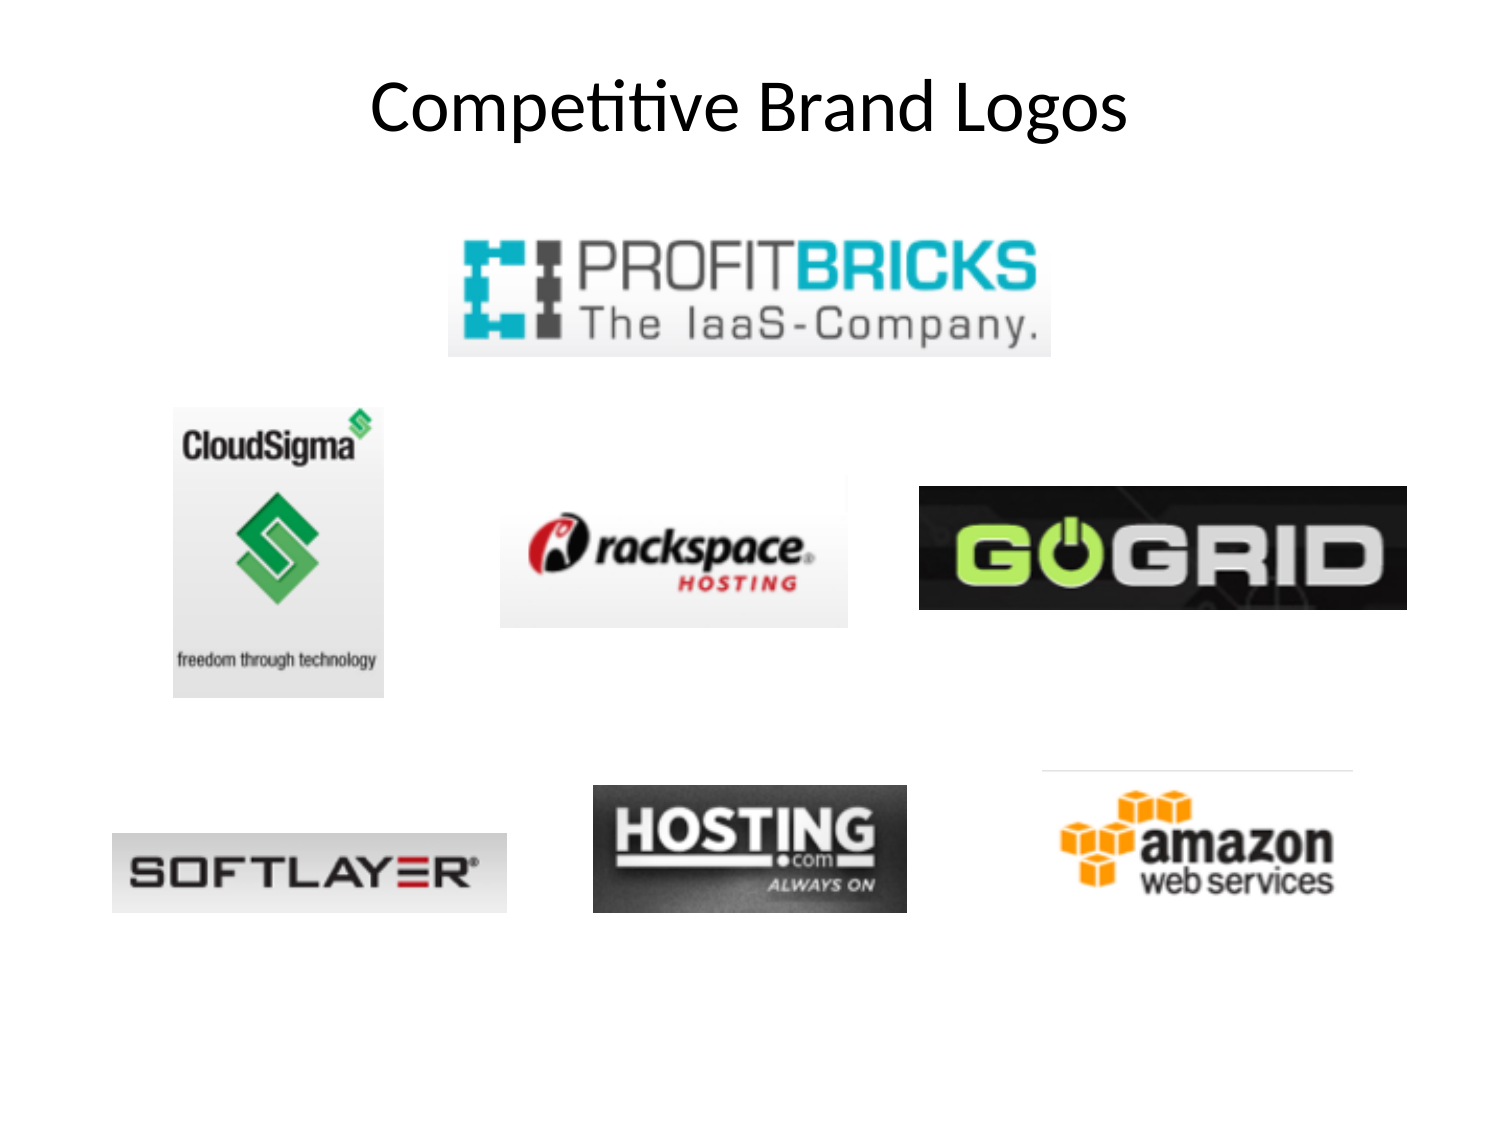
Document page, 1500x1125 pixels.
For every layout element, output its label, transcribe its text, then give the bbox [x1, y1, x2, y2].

picture [593, 785, 907, 913]
picture [919, 486, 1408, 610]
picture [173, 407, 385, 698]
title Competitive Brand Logos [112, 36, 1388, 167]
picture [448, 222, 1052, 357]
picture [499, 475, 849, 628]
picture [1041, 770, 1353, 913]
picture [112, 833, 507, 913]
